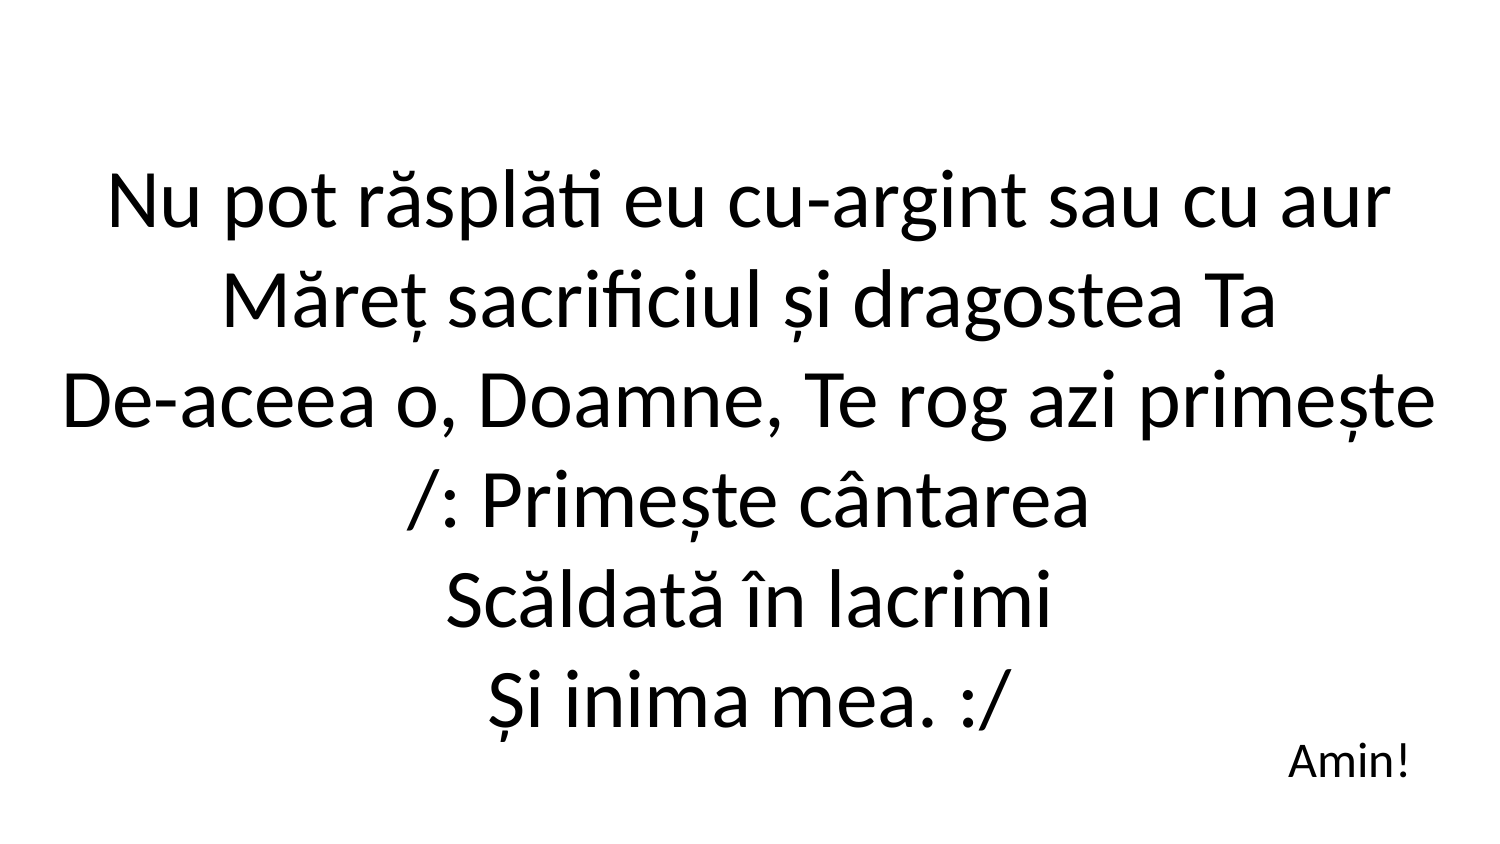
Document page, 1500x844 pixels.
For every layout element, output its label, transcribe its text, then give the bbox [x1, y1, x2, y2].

text_box Nu pot răsplăti eu cu-argint sau cu aur Măreț sacrificiul și dragostea Ta De-aceea o, Doamne, Te rog azi primește /: Primește cântarea Scăldată în lacrimi Și inima mea. :/ [46, 92, 1454, 752]
text_box Amin! [1273, 674, 1427, 795]
